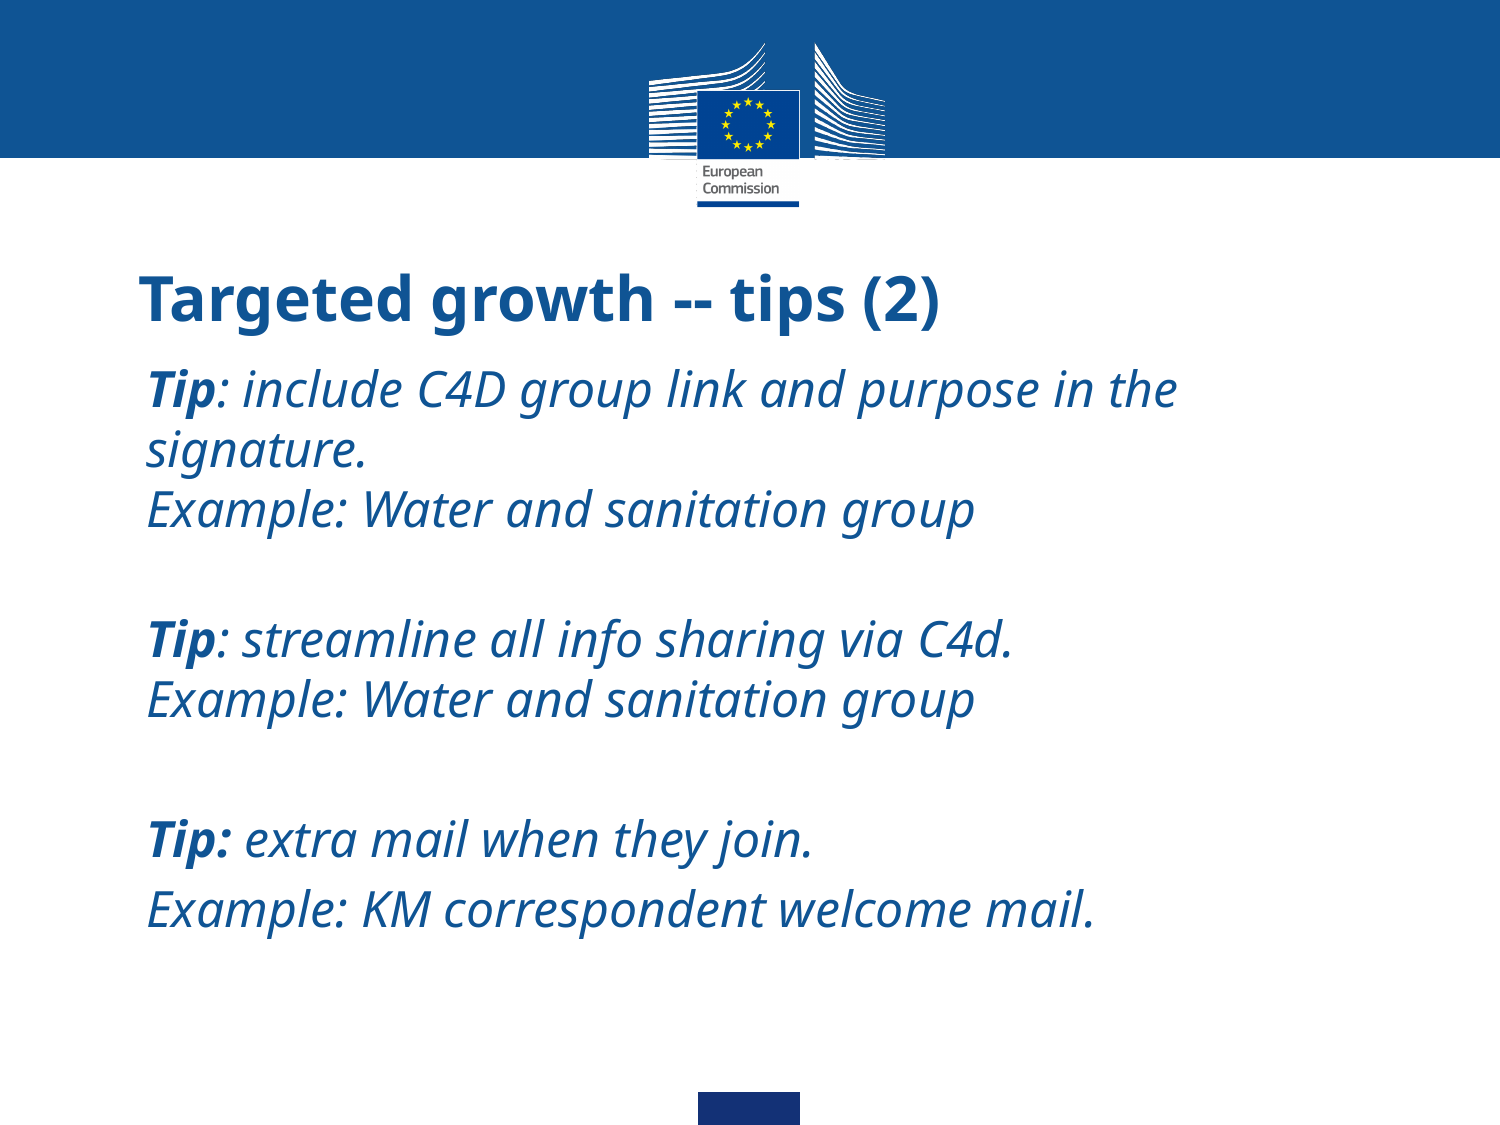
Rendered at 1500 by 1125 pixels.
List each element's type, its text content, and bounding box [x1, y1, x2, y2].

picture [649, 42, 885, 208]
title Targeted growth -- tips (2) [64, 219, 1415, 374]
list Tip: include C4D group link and purpose in the signature. Example: Water and sanitation group Tip: streamline all info sharing via C4d. Example: Water and sanitation group Tip: extra mail when they join. Example: KM correspondent welcome mail. [75, 335, 1425, 997]
